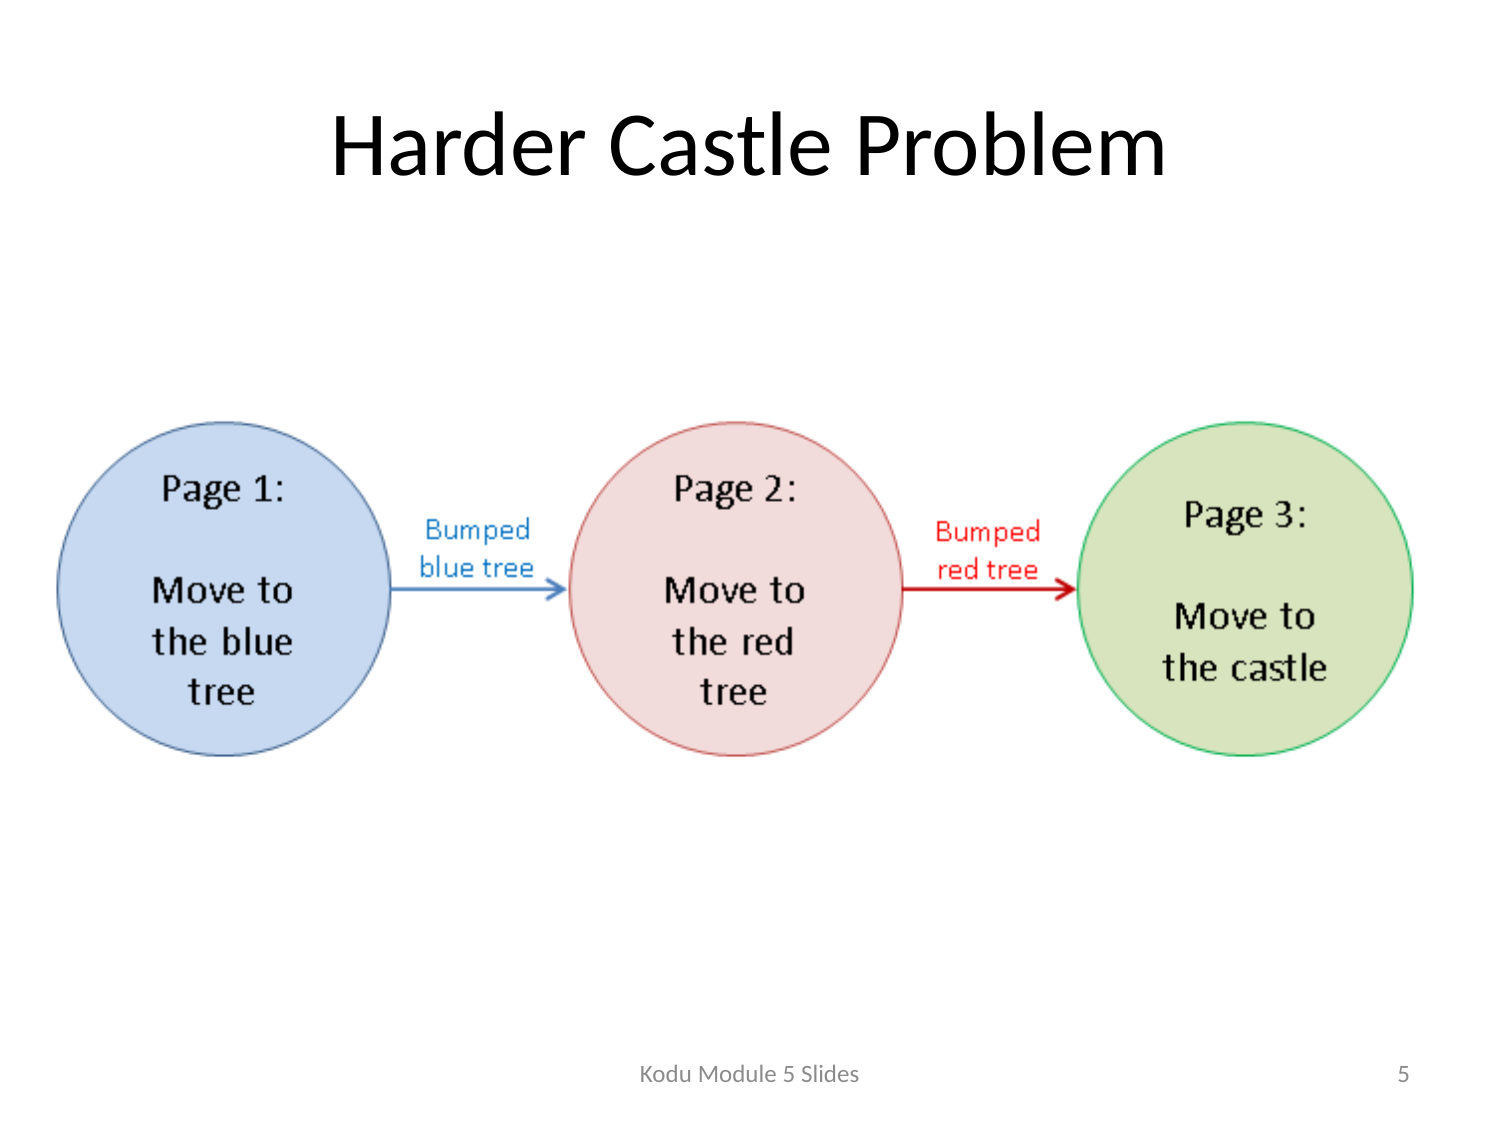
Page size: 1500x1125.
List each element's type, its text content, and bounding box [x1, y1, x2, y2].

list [43, 362, 1438, 801]
slide_number 5 [1074, 1042, 1425, 1103]
title Harder Castle Problem [75, 45, 1425, 233]
footer Kodu Module 5 Slides [512, 1042, 988, 1103]
